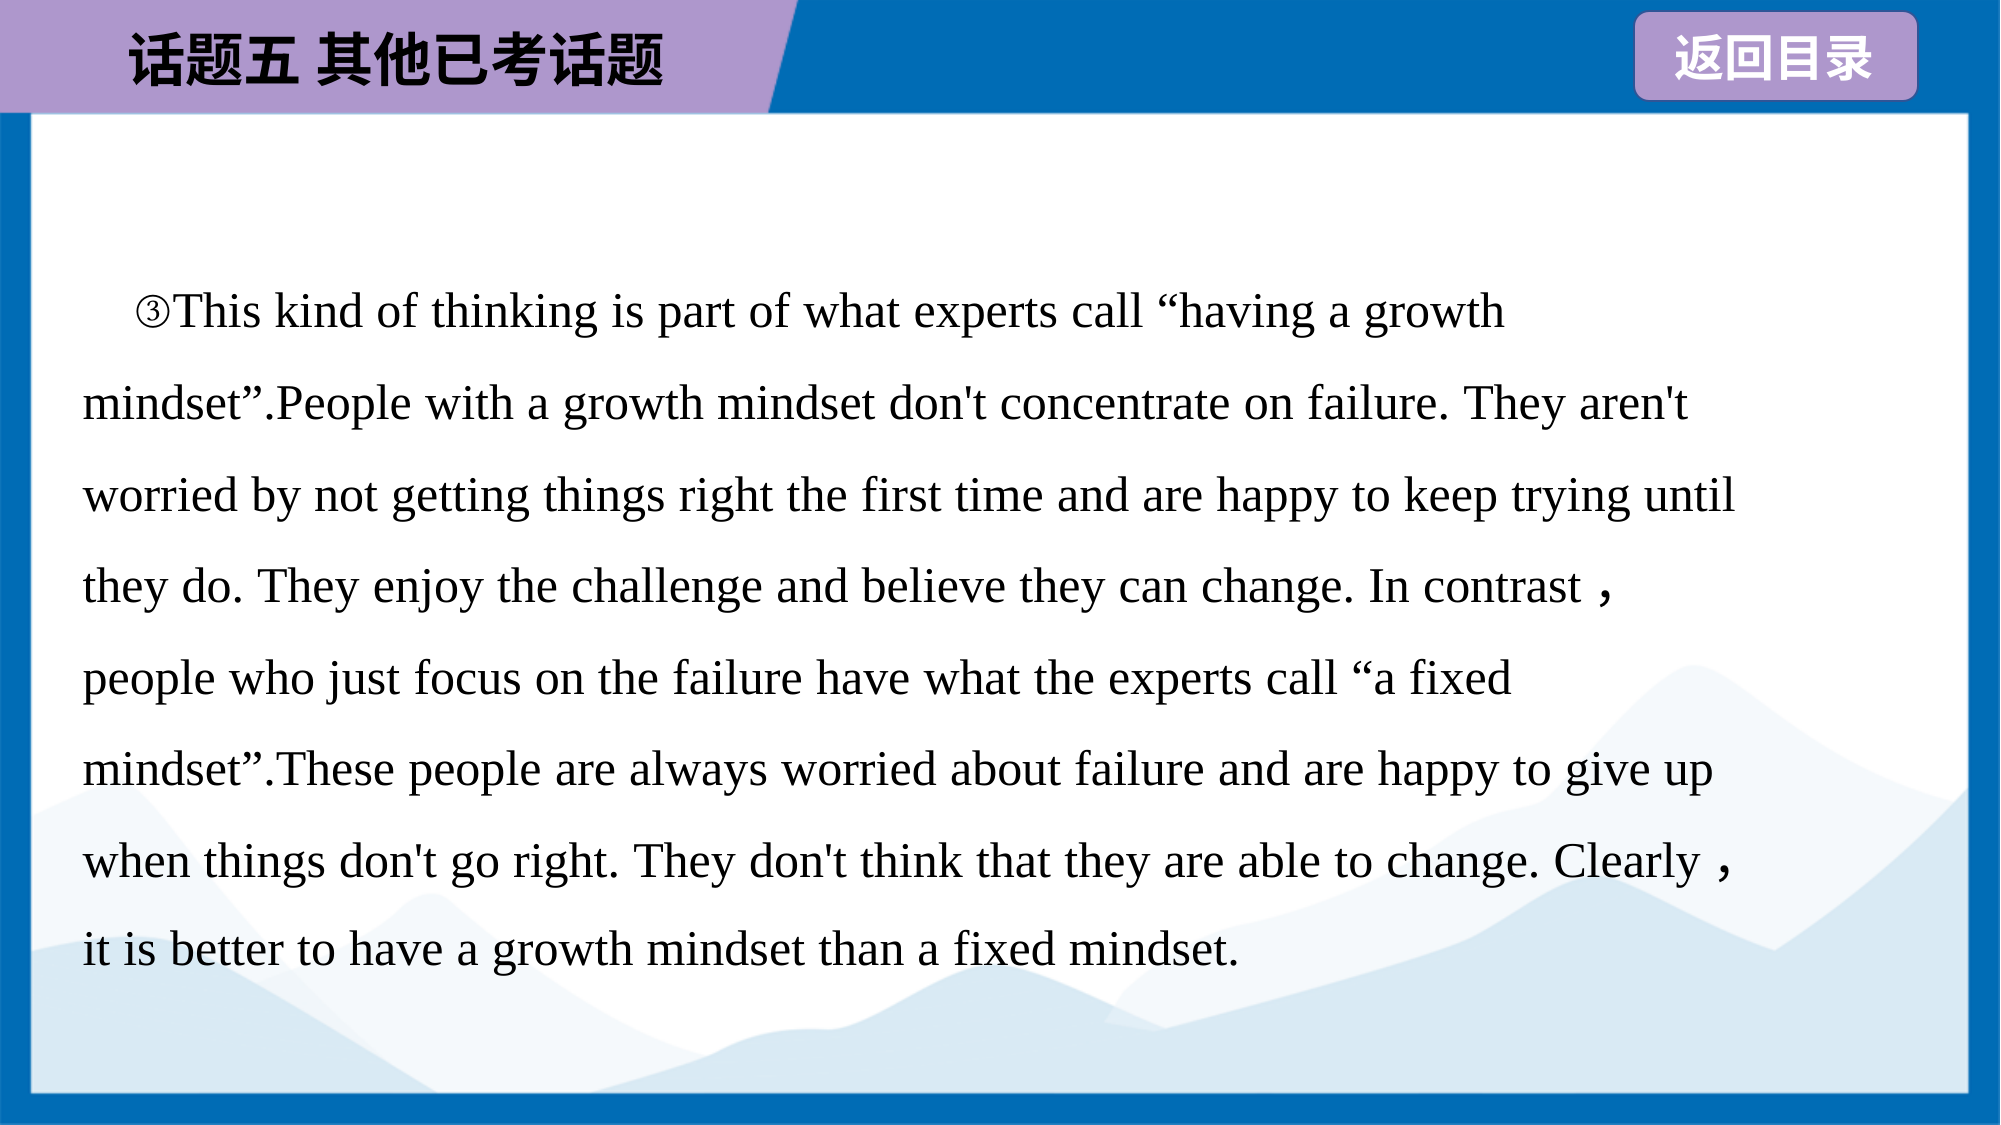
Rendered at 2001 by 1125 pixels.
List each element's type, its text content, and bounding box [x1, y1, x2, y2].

text_box ③This kind of thinking is part of what experts call “having a growth mindset”.People with a growth mindset don't concentrate on failure. They aren't worried by not getting things right the first time and are happy to keep trying until they do. They enjoy the challenge and believe they can change. In contrast， people who just focus on the failure have what the experts call “a fixed mindset”.These people are always worried about failure and are happy to give up when things don't go right. They don't think that they are able to change. Clearly， it is better to have a growth mindset than a fixed mindset. [82, 245, 1917, 966]
picture [0, 0, 2000, 1125]
